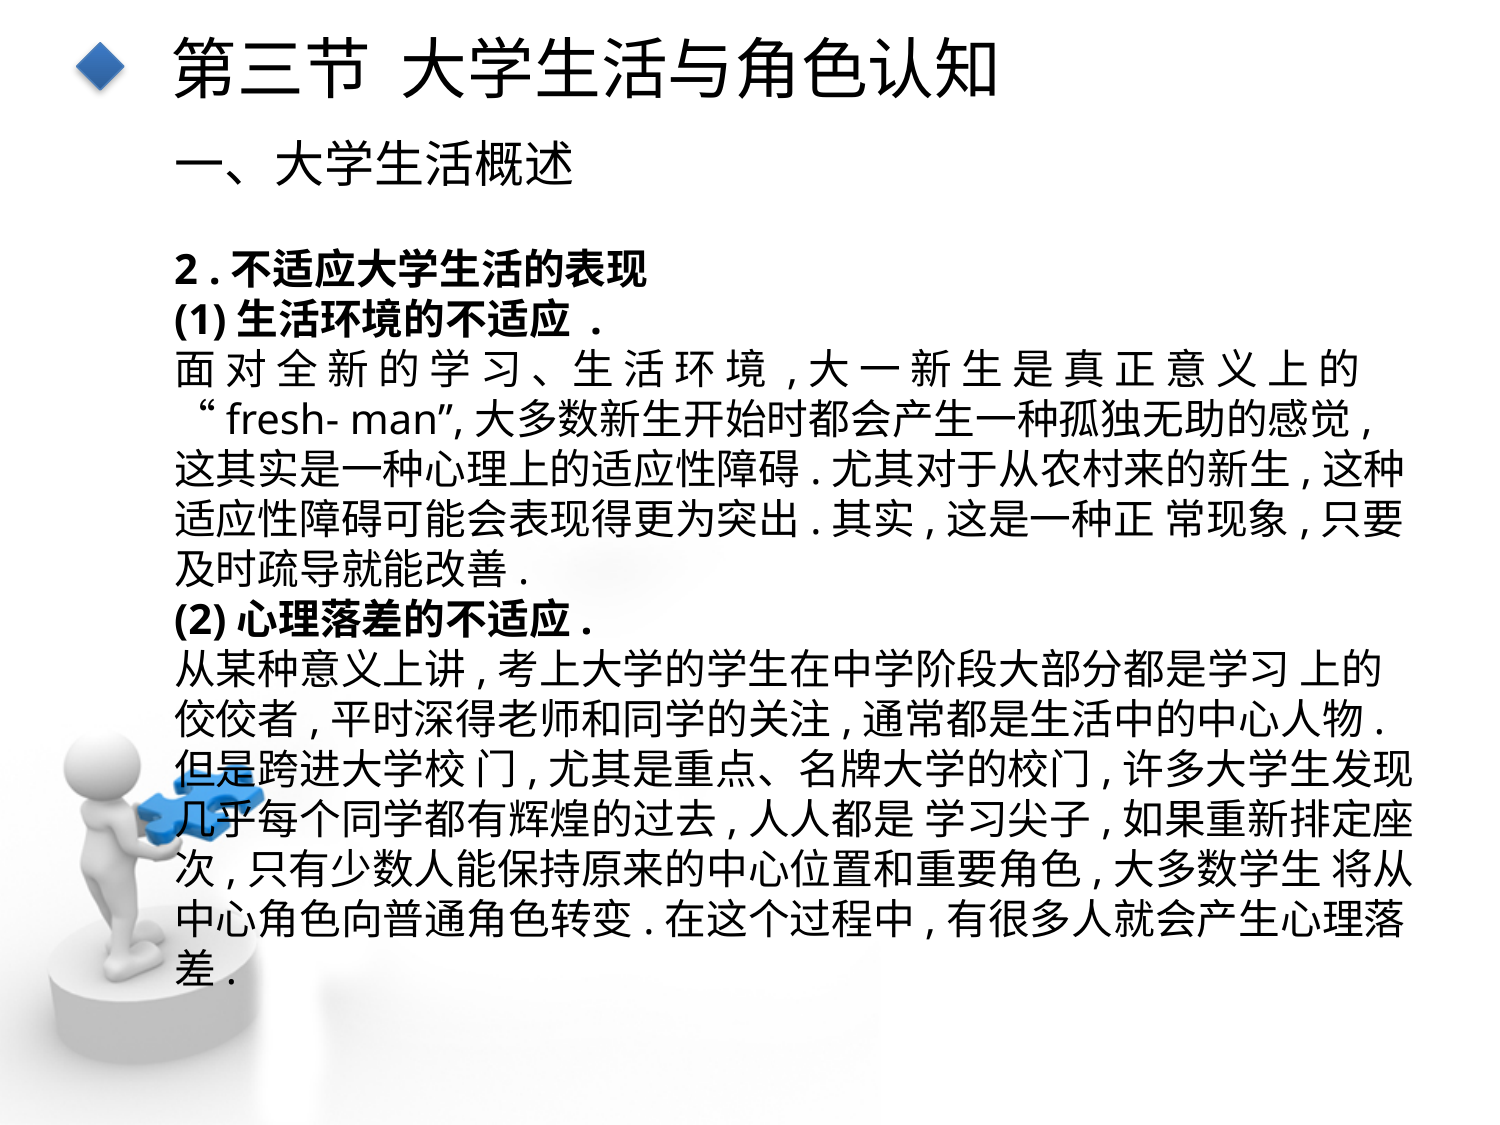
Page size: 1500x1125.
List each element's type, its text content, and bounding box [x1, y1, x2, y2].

text_box 第三节 大学生活与角色认知 [156, 19, 1017, 114]
text_box 一、大学生活概述 2 .不适应大学生活的表现 (1)生活环境的不适应 . 面 对 全 新 的 学 习 、生 活 环 境 ,大 一 新 生 是 真 正 意 义 上 的 “fresh- man”,大多数新生开始时都会产生一种孤独无助的感觉,这其实是一种心理上的适应性障碍.尤其对于从农村来的新生,这种适应性障碍可能会表现得更为突出.其实,这是一种正 常现象,只要及时疏导就能改善. (2)心理落差的不适应. 从某种意义上讲,考上大学的学生在中学阶段大部分都是学习 上的佼佼者,平时深得老师和同学的关注,通常都是生活中的中心人物.但是跨进大学校 门,尤其是重点、名牌大学的校门,许多大学生发现几乎每个同学都有辉煌的过去,人人都是 学习尖子,如果重新排定座次,只有少数人能保持原来的中心位置和重要角色,大多数学生 将从中心角色向普通角色转变.在这个过程中,有很多人就会产生心理落差. [159, 125, 1435, 1001]
picture [0, 0, 1500, 1125]
text_box [76, 42, 125, 91]
